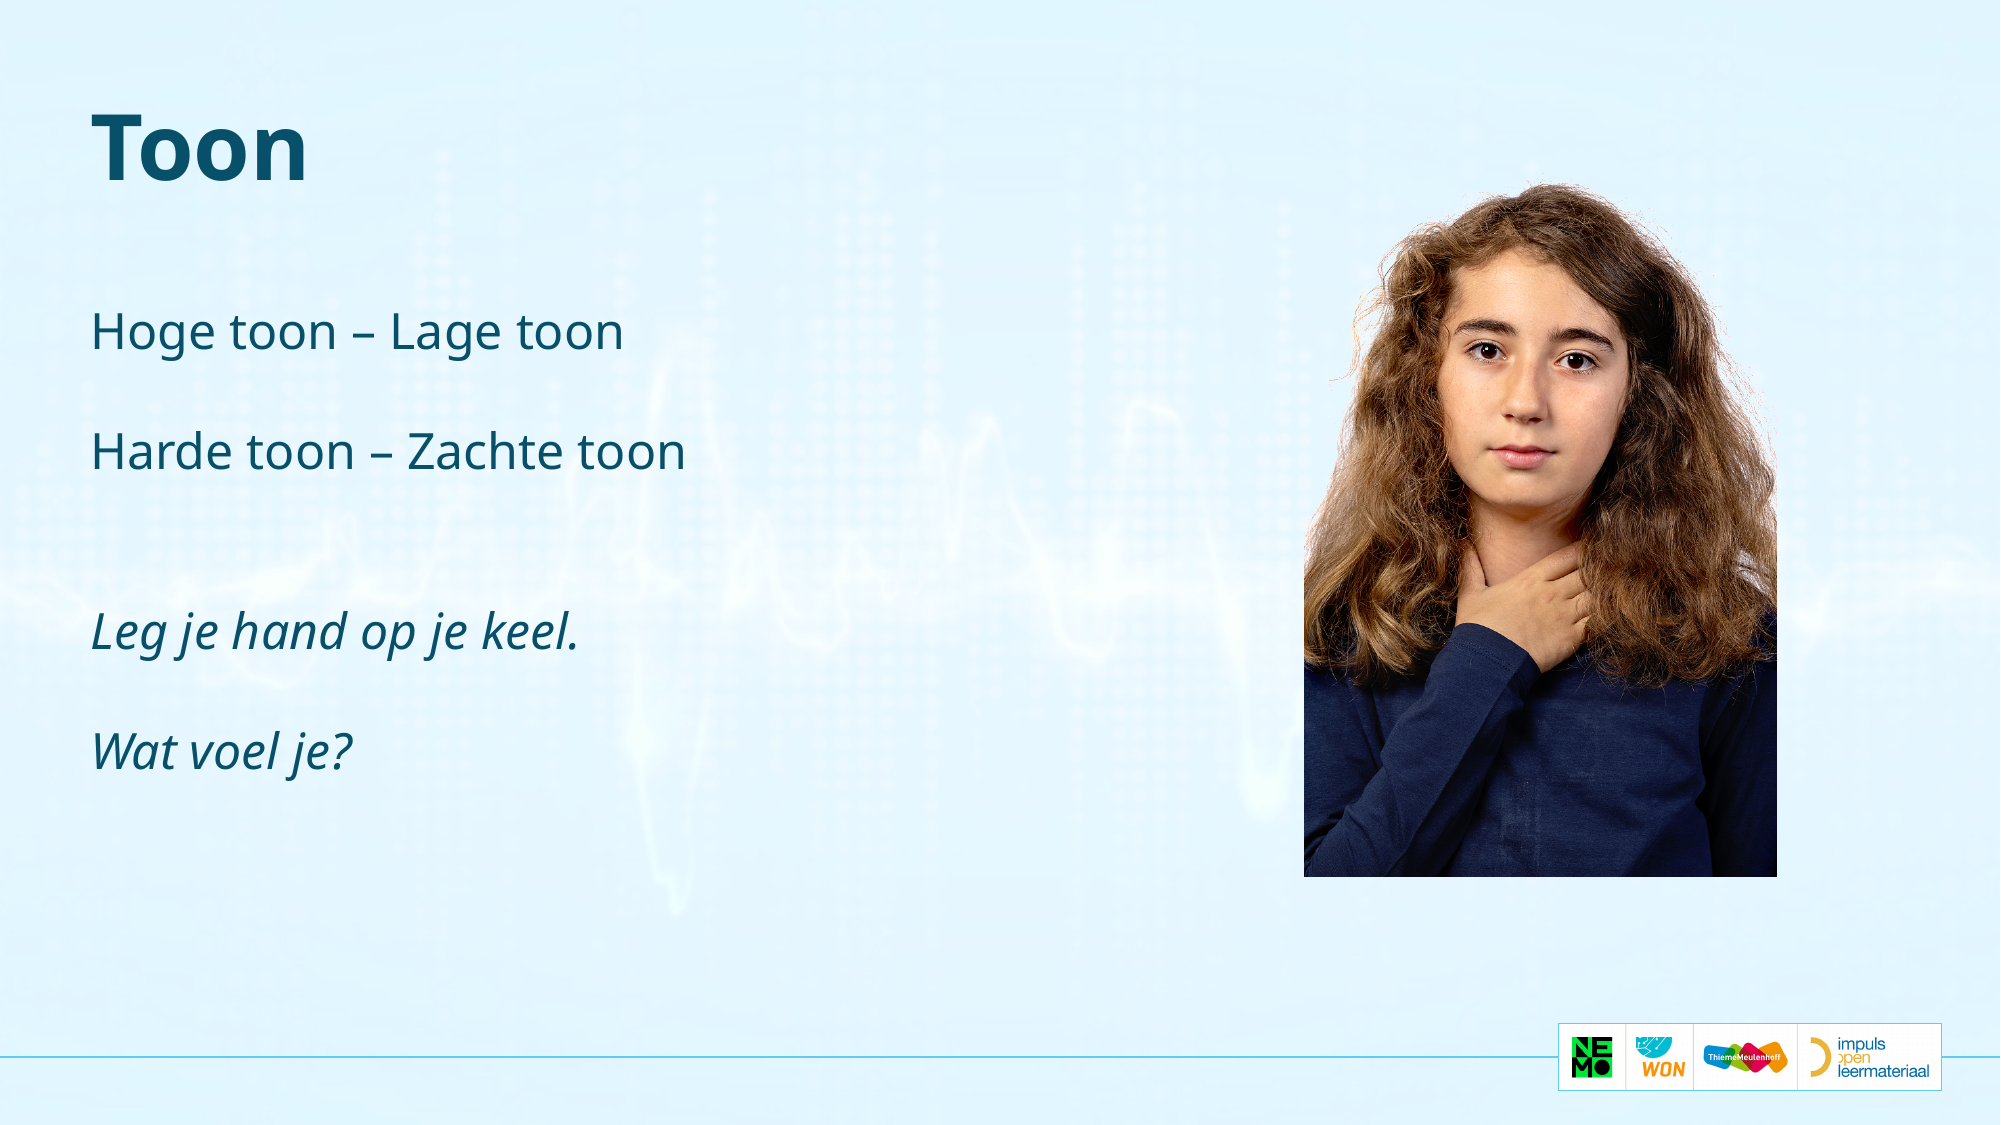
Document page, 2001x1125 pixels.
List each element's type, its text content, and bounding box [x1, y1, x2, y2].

text_box Hoge toon – Lage toon Harde toon – Zachte toon Leg je hand op je keel. Wat voel je? [90, 299, 1910, 894]
title Toon [90, 89, 1910, 247]
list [1304, 167, 1777, 877]
picture [1559, 1024, 1941, 1090]
